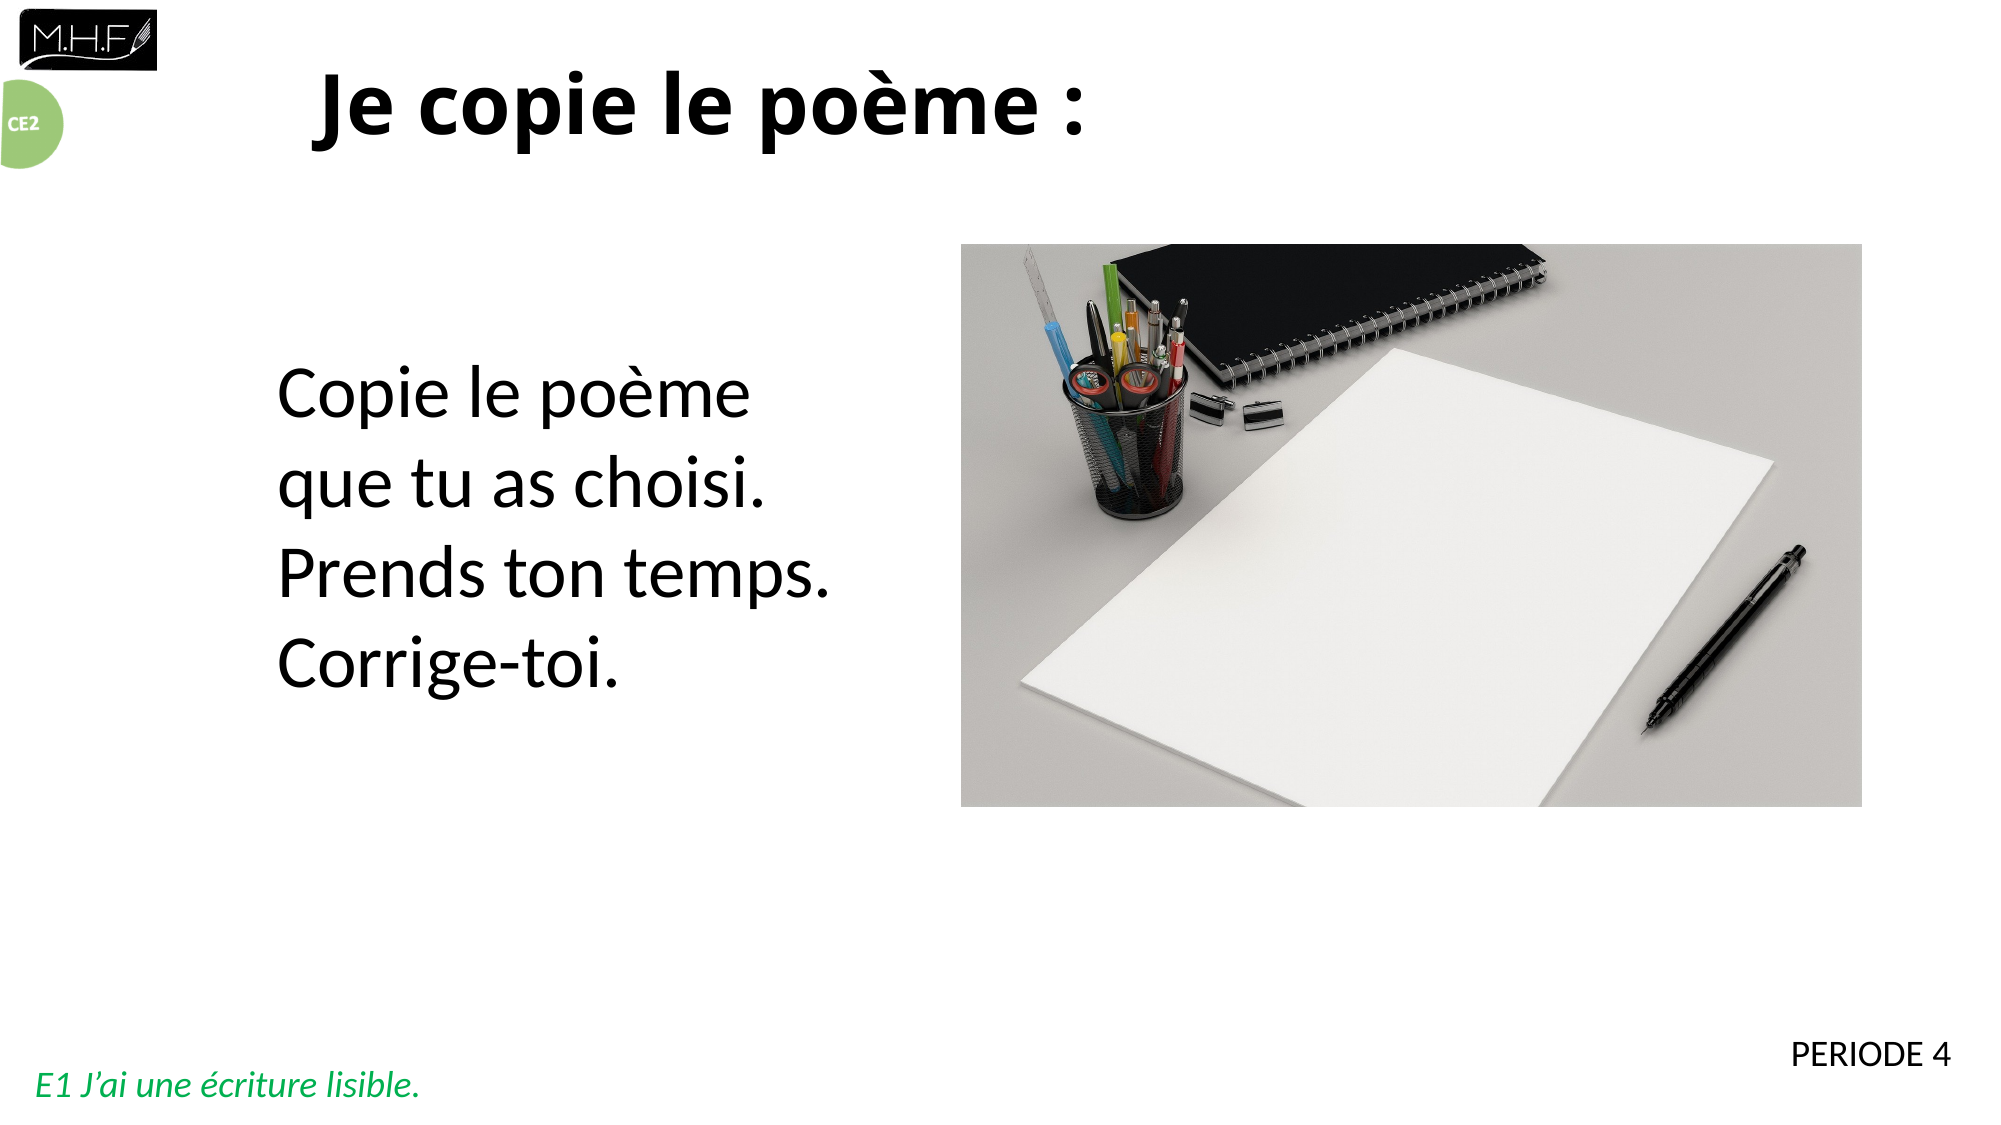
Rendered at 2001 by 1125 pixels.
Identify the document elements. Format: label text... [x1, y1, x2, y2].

text_box Je copie le poème : [303, 7, 1549, 208]
picture [961, 244, 1862, 807]
text_box Copie le poème que tu as choisi. Prends ton temps. Corrige-toi. [262, 334, 889, 845]
text_box E1 J’ai une écriture lisible. [19, 1052, 646, 1125]
text_box PERIODE 4 [1362, 1021, 1967, 1082]
picture [0, 7, 157, 207]
